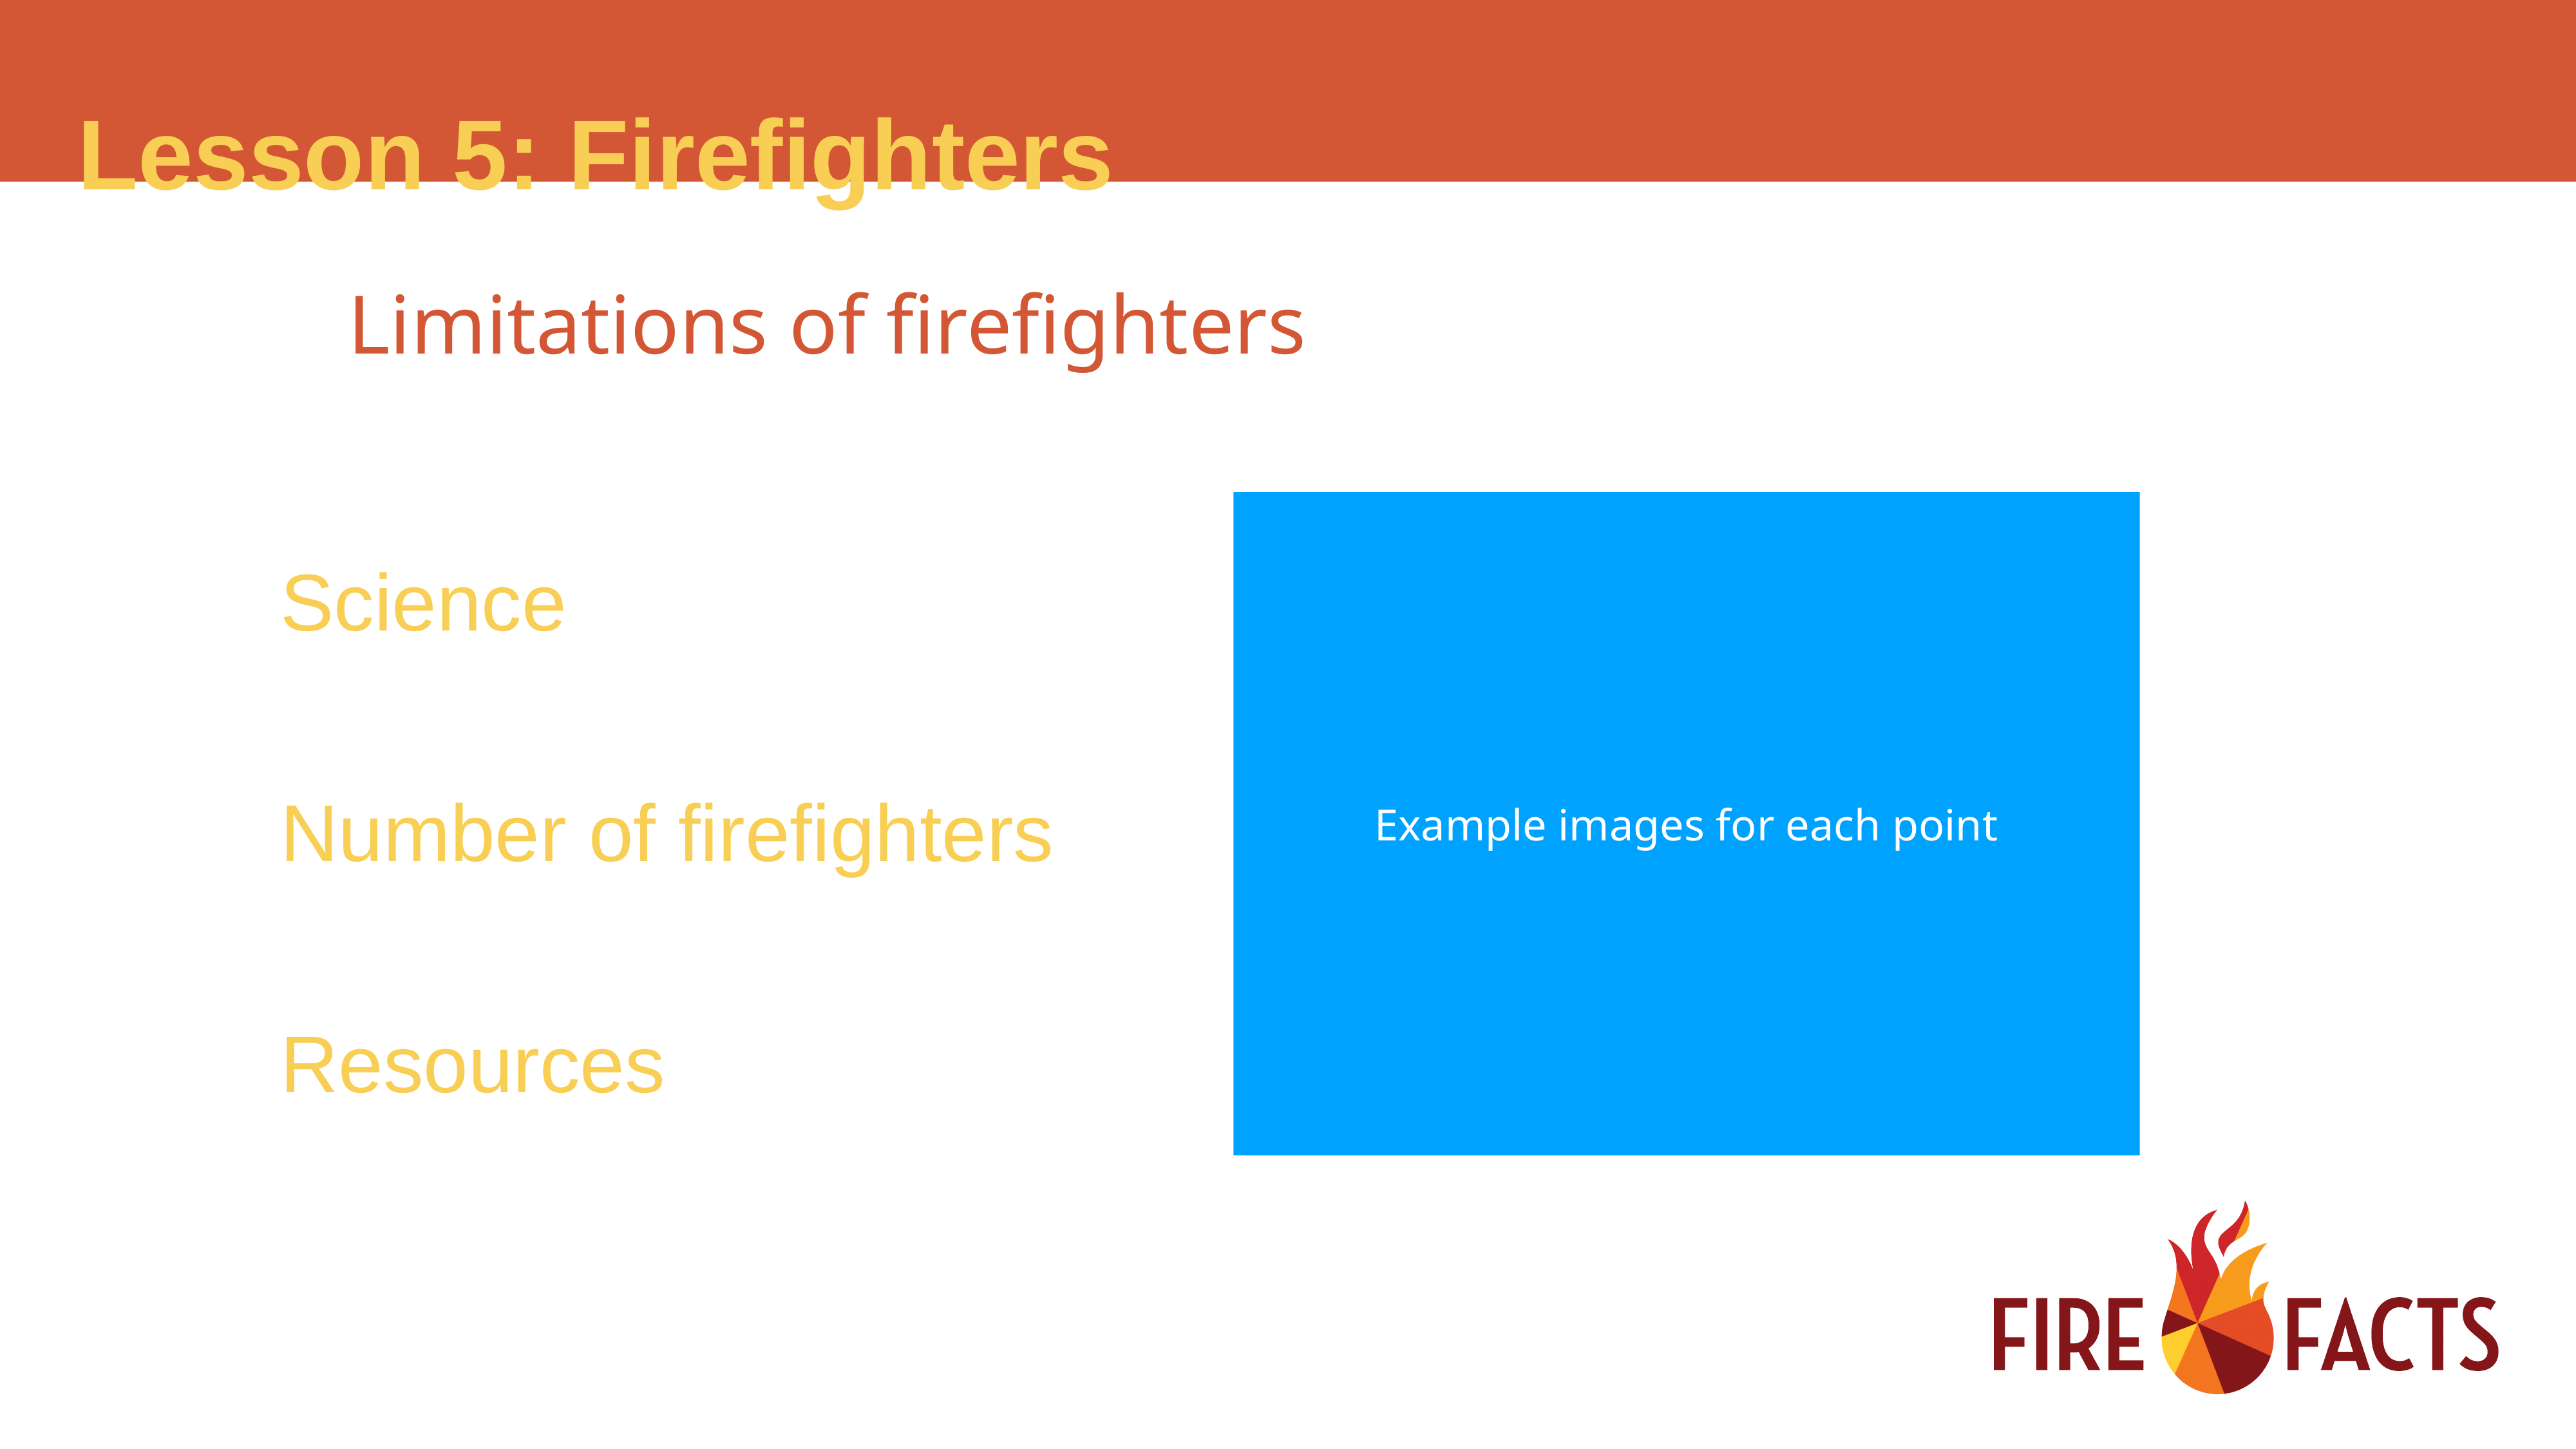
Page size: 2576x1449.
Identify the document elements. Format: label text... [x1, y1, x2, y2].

text_box Example images for each point [1233, 492, 2140, 1156]
list Science Number of firefighters Resources [250, 490, 1090, 1169]
text_box Limitations of firefighters [343, 268, 1312, 376]
picture [1982, 1186, 2508, 1408]
